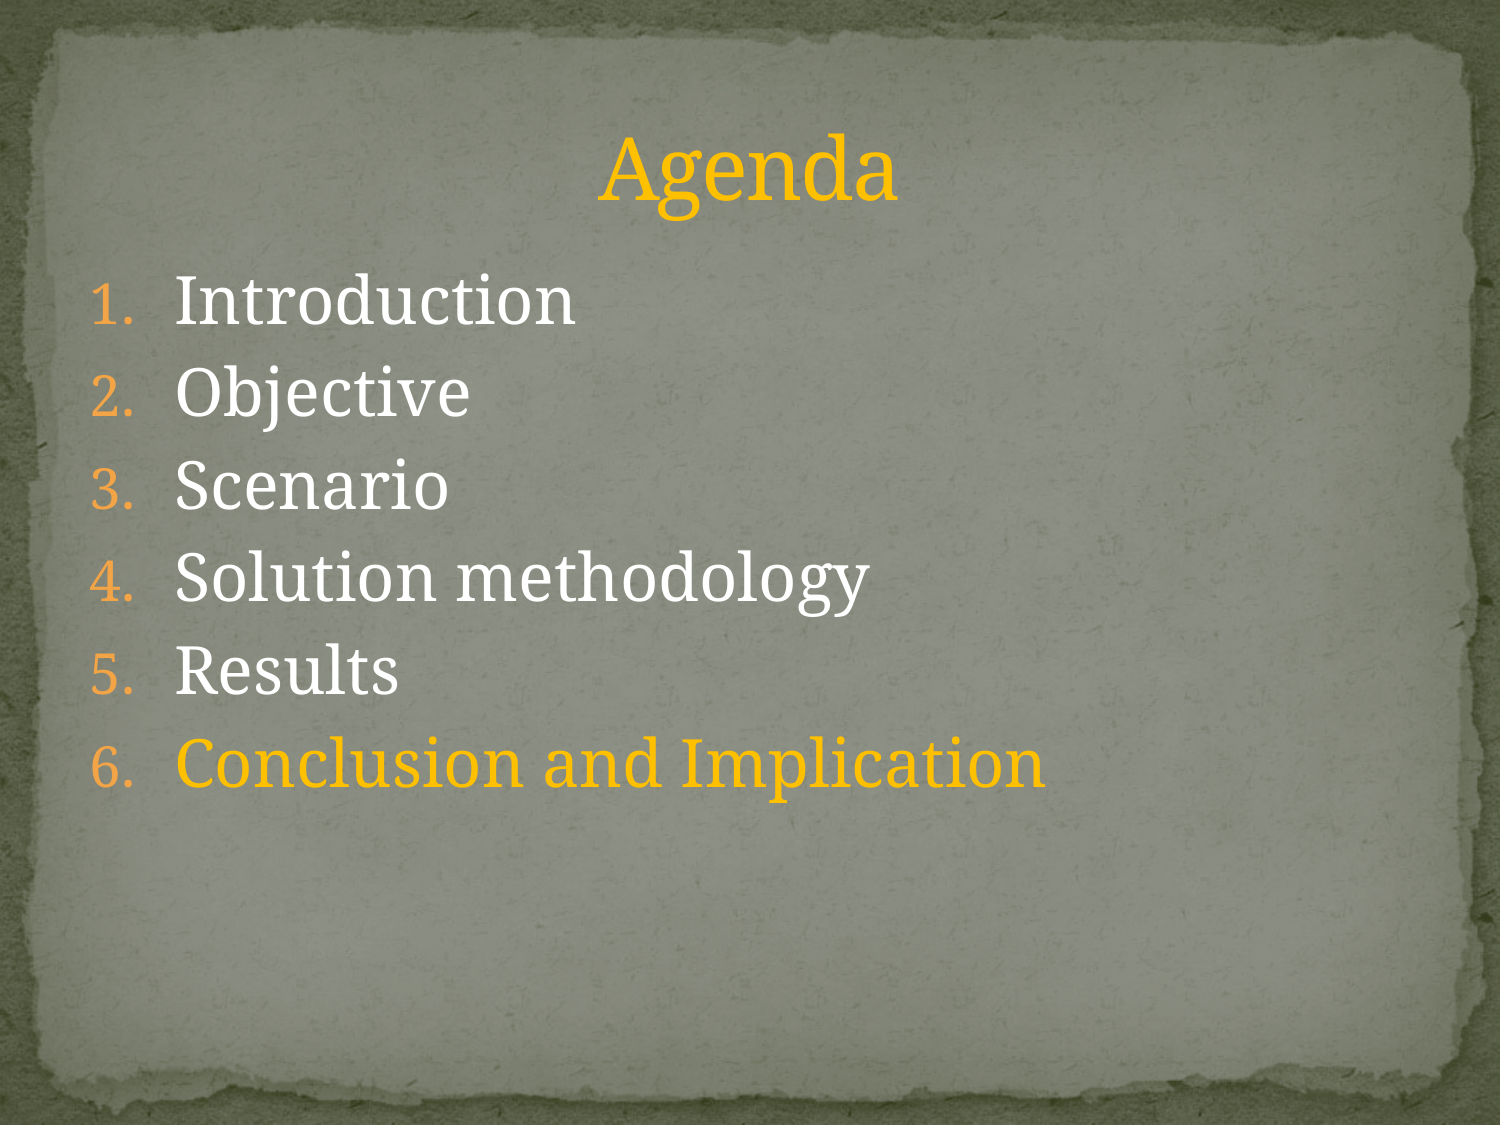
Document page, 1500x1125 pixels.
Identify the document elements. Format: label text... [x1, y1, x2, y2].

list Introduction Objective Scenario Solution methodology Results Conclusion and Implication [75, 249, 1425, 1000]
title Agenda [74, 24, 1425, 225]
